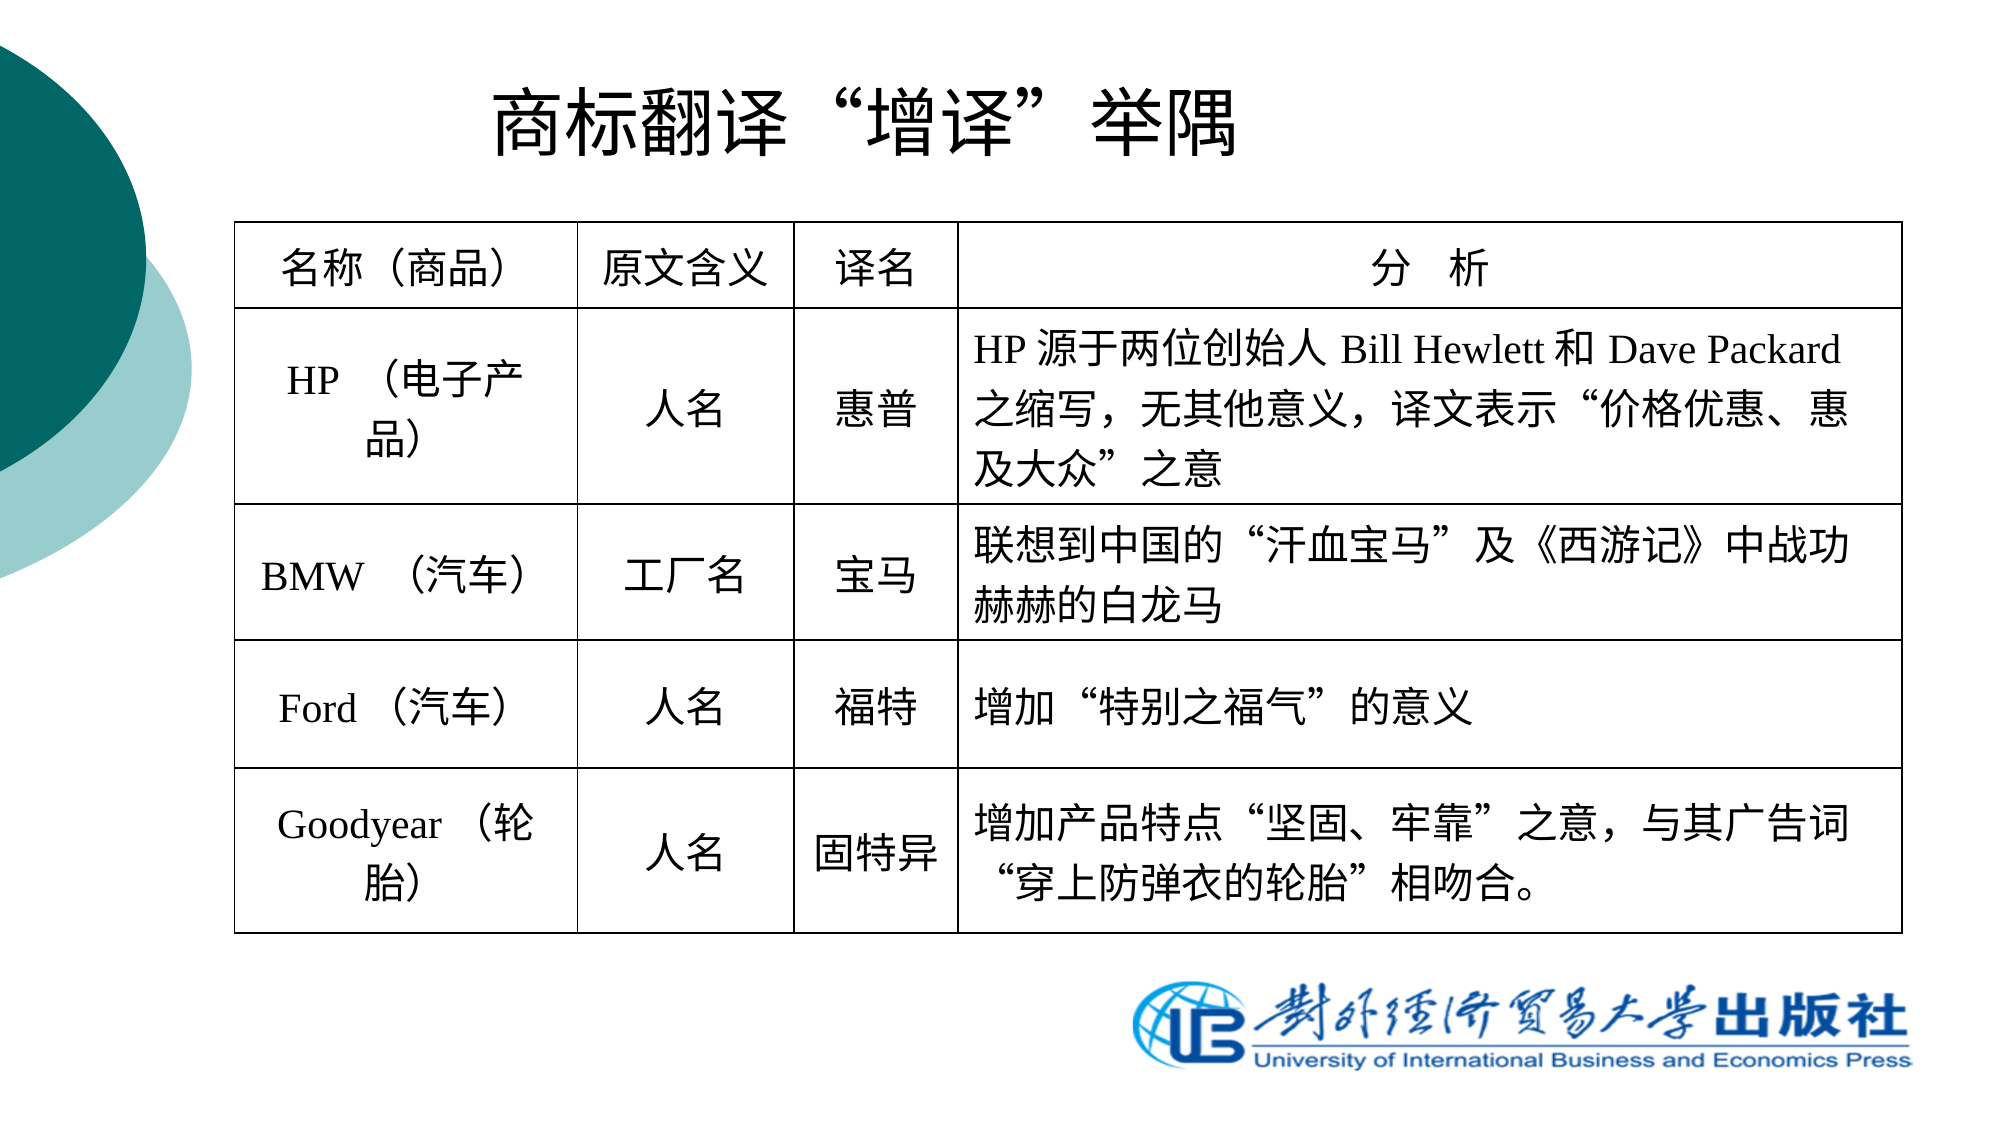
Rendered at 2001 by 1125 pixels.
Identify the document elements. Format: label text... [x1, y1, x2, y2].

table_cell 人名 [578, 641, 793, 767]
table_cell Goodyear（轮胎） [235, 769, 577, 932]
table_cell 增加产品特点“坚固、牢靠”之意，与其广告词“穿上防弹衣的轮胎”相吻合。 [959, 769, 1901, 932]
picture [1054, 922, 2000, 1125]
table_cell HP源于两位创始人Bill Hewlett和Dave Packard之缩写，无其他意义，译文表示“价格优惠、惠及大众”之意 [959, 309, 1901, 503]
table_header 译名 [795, 223, 957, 307]
table_header 名称（商品） [235, 223, 577, 307]
table_cell 工厂名 [578, 505, 793, 639]
table_header 原文含义 [578, 223, 793, 307]
text_box [249, 733, 301, 795]
table_cell HP （电子产品） [235, 309, 577, 503]
table_cell 联想到中国的“汗血宝马”及《西游记》中战功赫赫的白龙马 [959, 505, 1901, 639]
table_cell 福特 [795, 641, 957, 767]
title 商标翻译“增译”举隅 [474, 49, 1675, 173]
table_cell 固特异 [795, 769, 957, 932]
table_cell 增加“特别之福气”的意义 [959, 641, 1901, 767]
table_cell Ford（汽车） [235, 641, 577, 767]
table_cell 宝马 [795, 505, 957, 639]
table_cell 人名 [578, 309, 793, 503]
table_cell 人名 [578, 769, 793, 932]
table_cell BMW （汽车） [235, 505, 577, 639]
table_cell 惠普 [795, 309, 957, 503]
table_header 分 析 [959, 223, 1901, 307]
